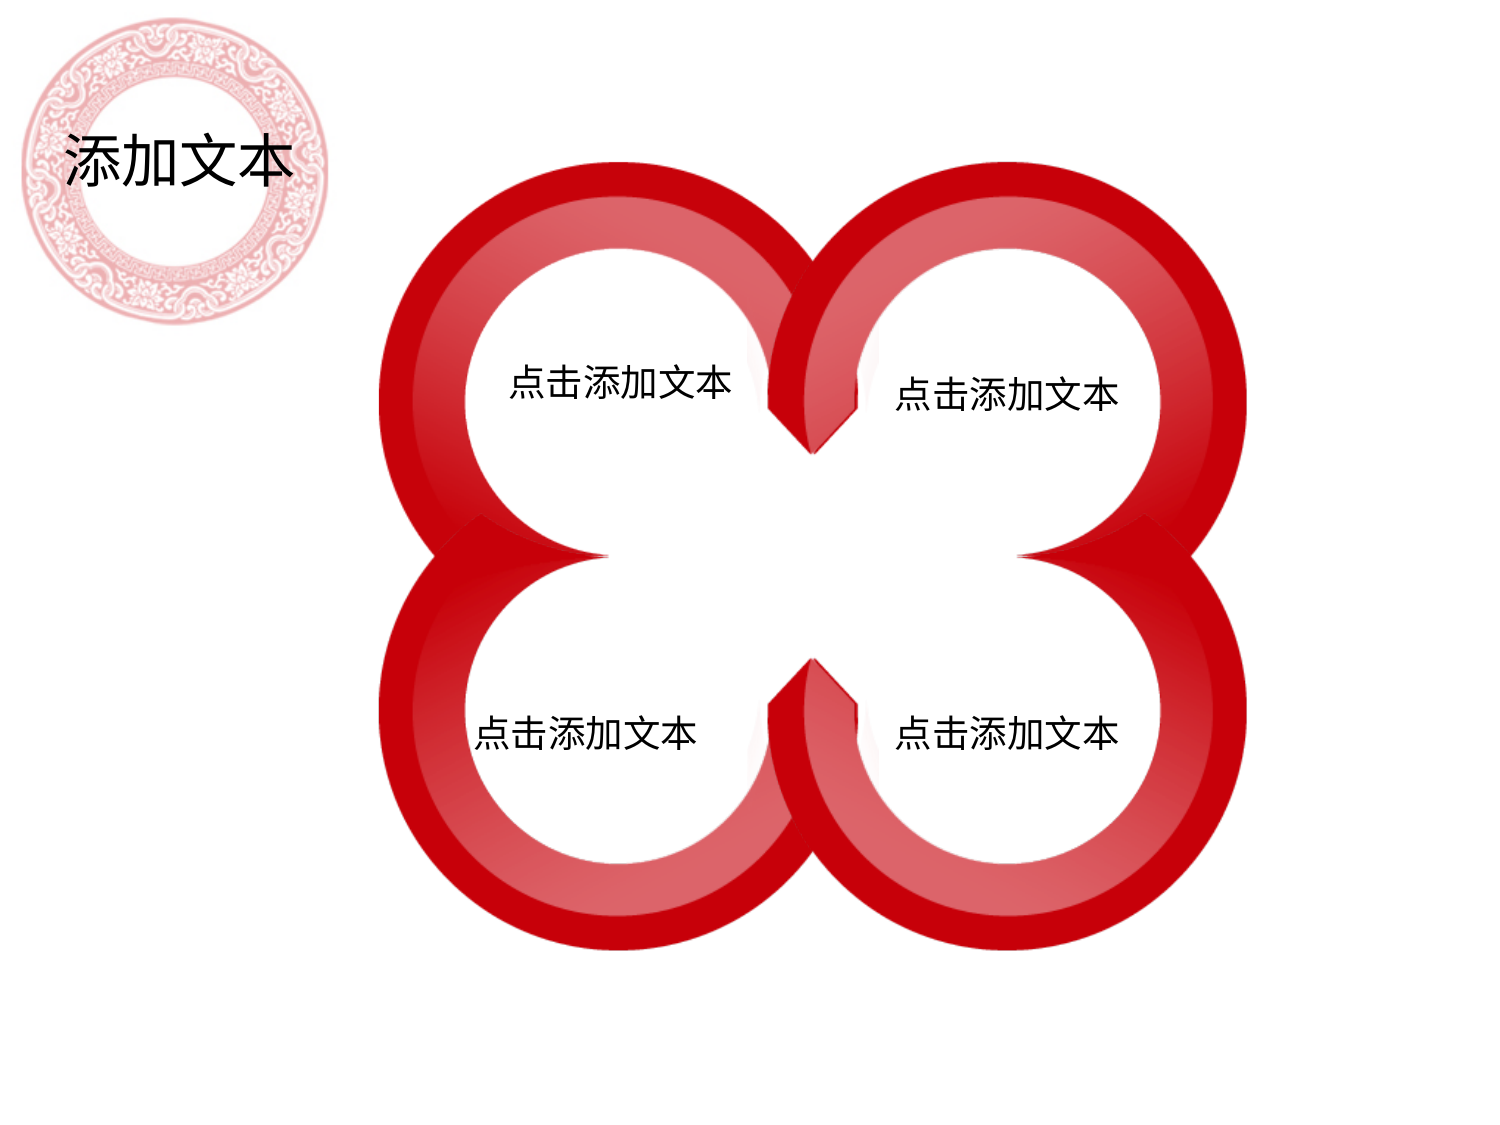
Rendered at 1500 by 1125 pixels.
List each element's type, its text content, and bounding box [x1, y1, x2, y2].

text_box 添加文本 [48, 117, 312, 202]
picture [0, 0, 1500, 1125]
